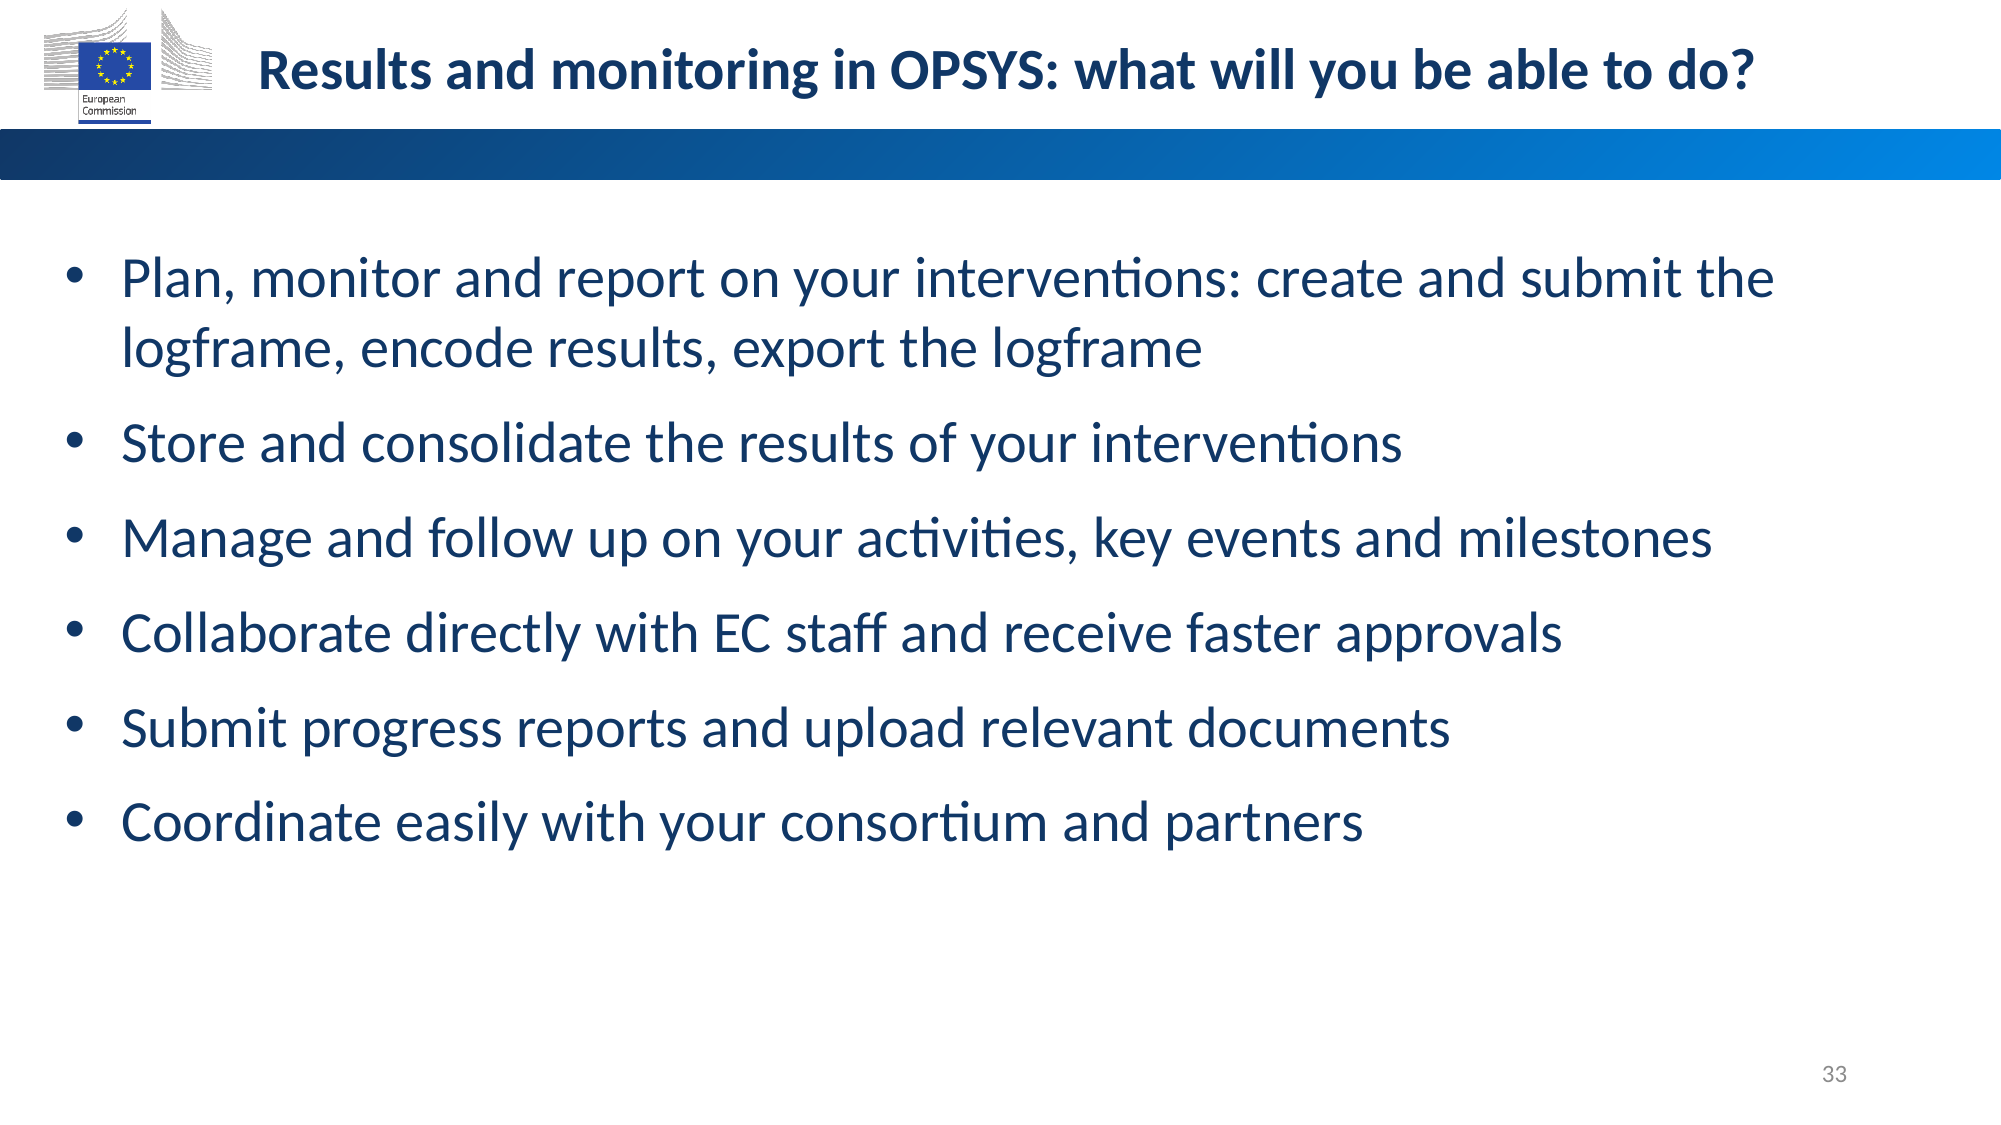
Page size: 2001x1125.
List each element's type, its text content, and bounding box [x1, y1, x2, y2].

text_box Plan, monitor and report on your interventions: create and submit the logframe, encode results, export the logframe Store and consolidate the results of your interventions Manage and follow up on your activities, key events and milestones Collaborate directly with EC staff and receive faster approvals Submit progress reports and upload relevant documents Coordinate easily with your consortium and partners [49, 232, 1951, 922]
text_box Results and monitoring in OPSYS: what will you be able to do? [244, 23, 1827, 109]
picture [44, 8, 212, 124]
slide_number 33 [1412, 1042, 1863, 1103]
